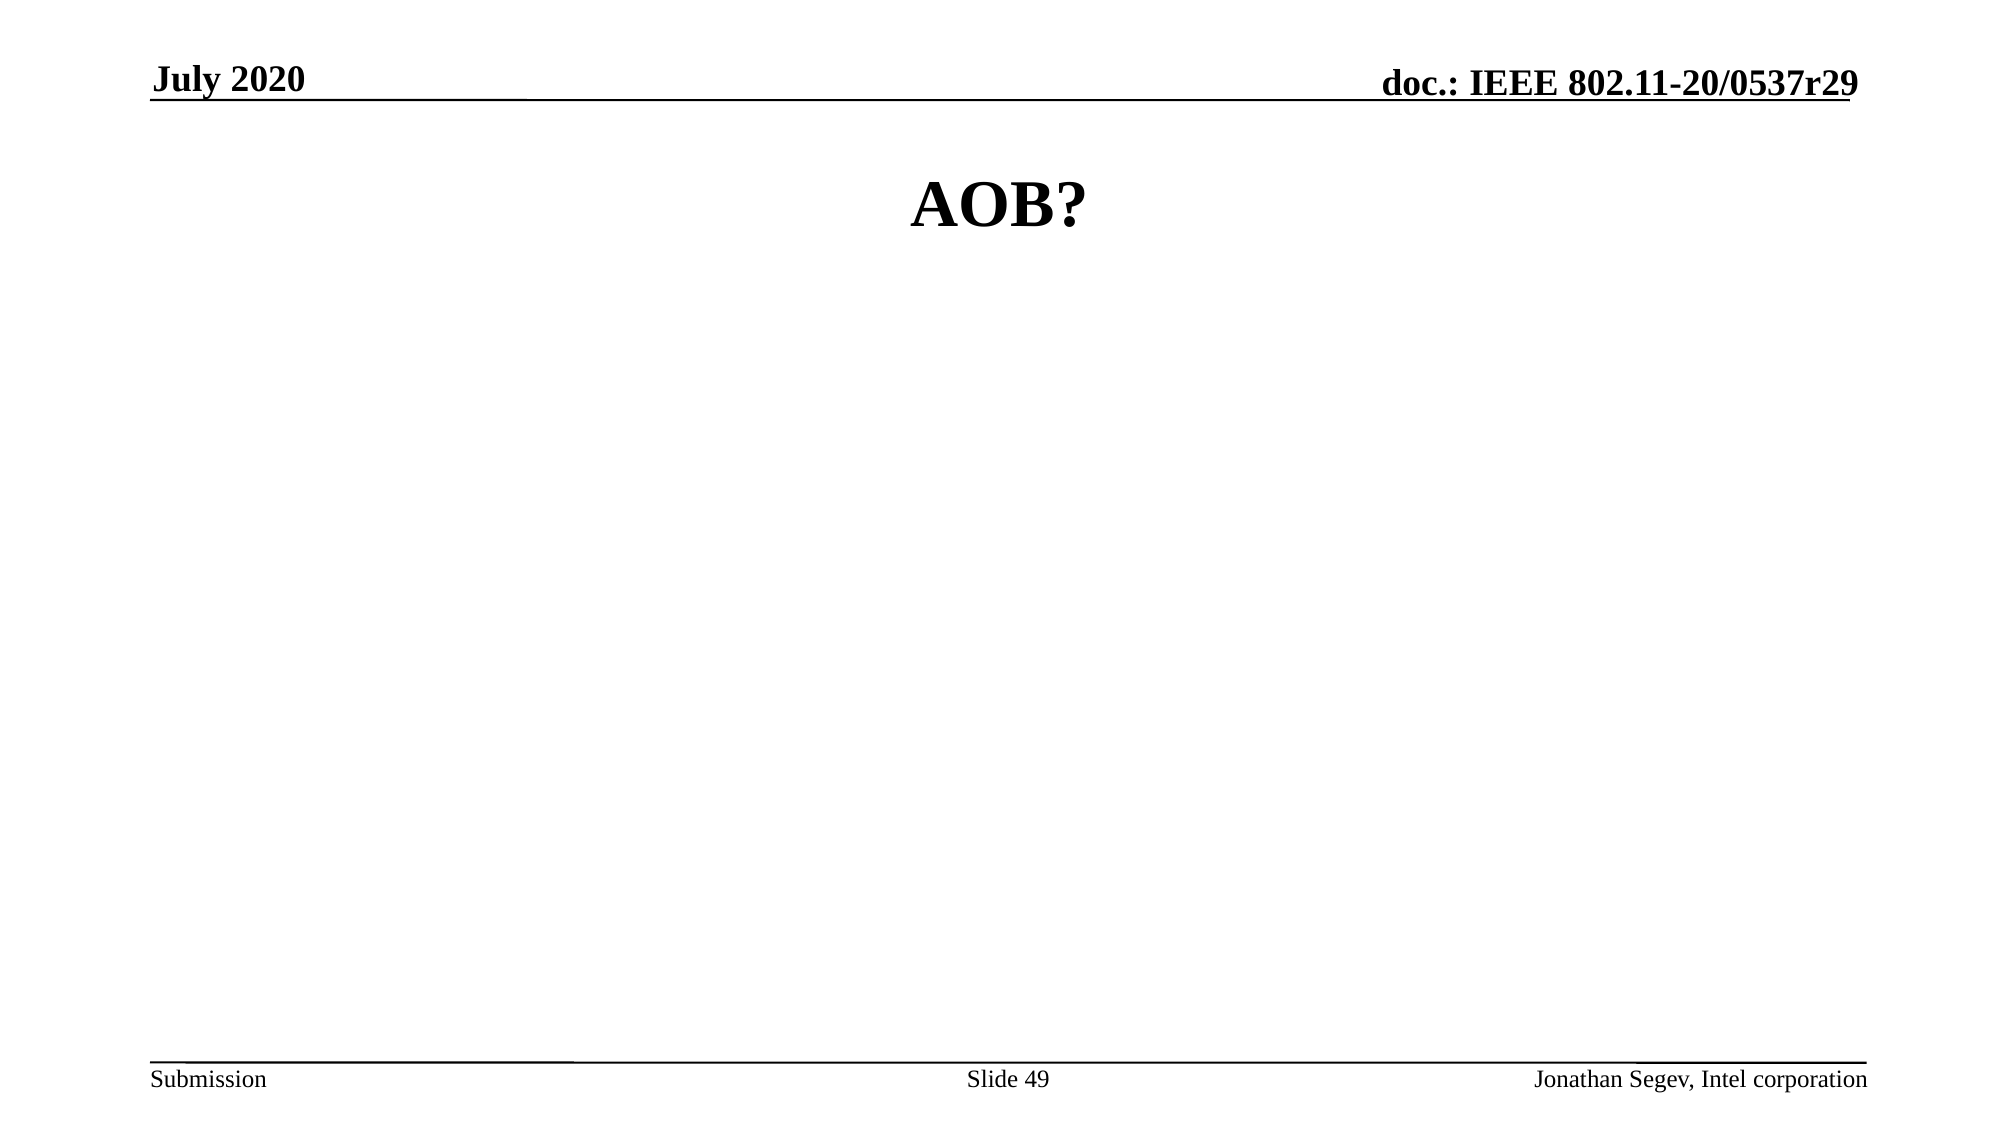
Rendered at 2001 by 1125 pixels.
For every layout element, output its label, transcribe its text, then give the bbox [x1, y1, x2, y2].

title AOB? [149, 112, 1850, 288]
slide_number Slide 49 [950, 1061, 1067, 1123]
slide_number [152, 54, 563, 100]
footer Jonathan Segev, Intel corporation [1171, 1061, 1869, 1093]
